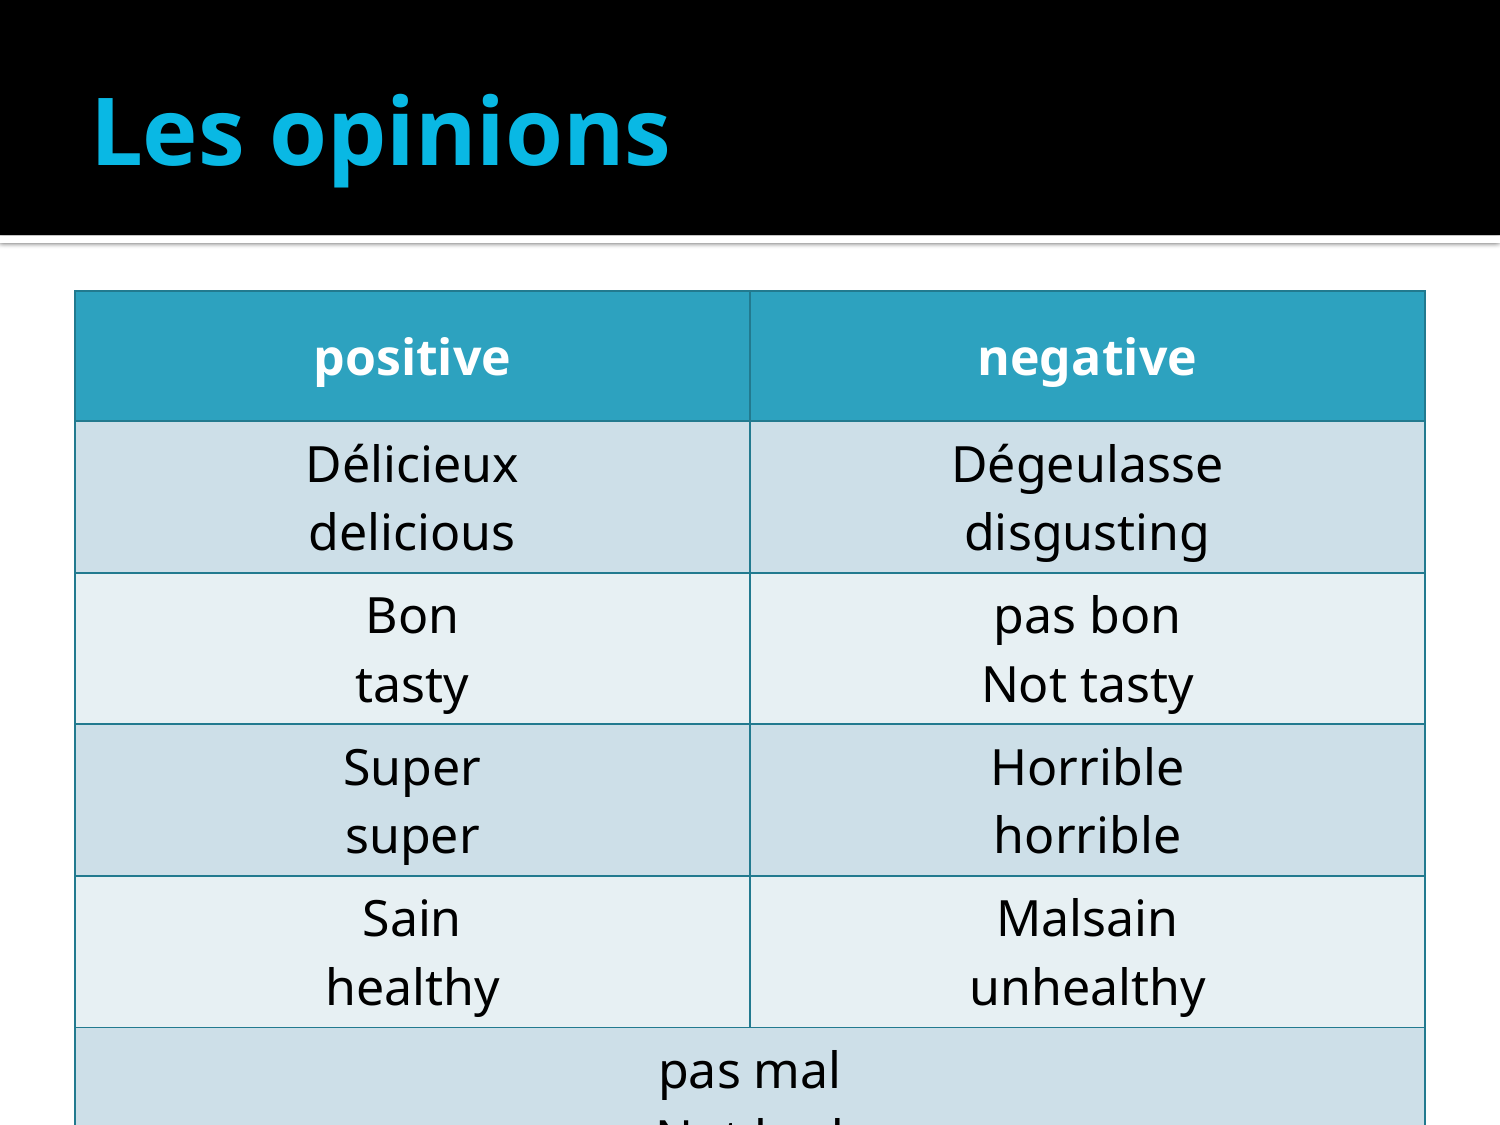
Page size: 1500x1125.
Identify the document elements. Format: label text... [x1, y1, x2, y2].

table_header negative [751, 292, 1424, 420]
title Les opinions [75, 25, 1425, 231]
table_cell Bon tasty [76, 574, 749, 723]
table_header positive [76, 292, 749, 420]
table_cell Super super [76, 725, 749, 875]
table_cell Dégeulasse disgusting [751, 422, 1424, 572]
table_cell pas mal Not bad [76, 1028, 1424, 1125]
table_cell Délicieux delicious [76, 422, 749, 572]
table_cell pas bon Not tasty [751, 574, 1424, 723]
table_cell Sain healthy [76, 877, 749, 1027]
table_cell Malsain unhealthy [751, 877, 1424, 1027]
table_cell Horrible horrible [751, 725, 1424, 875]
